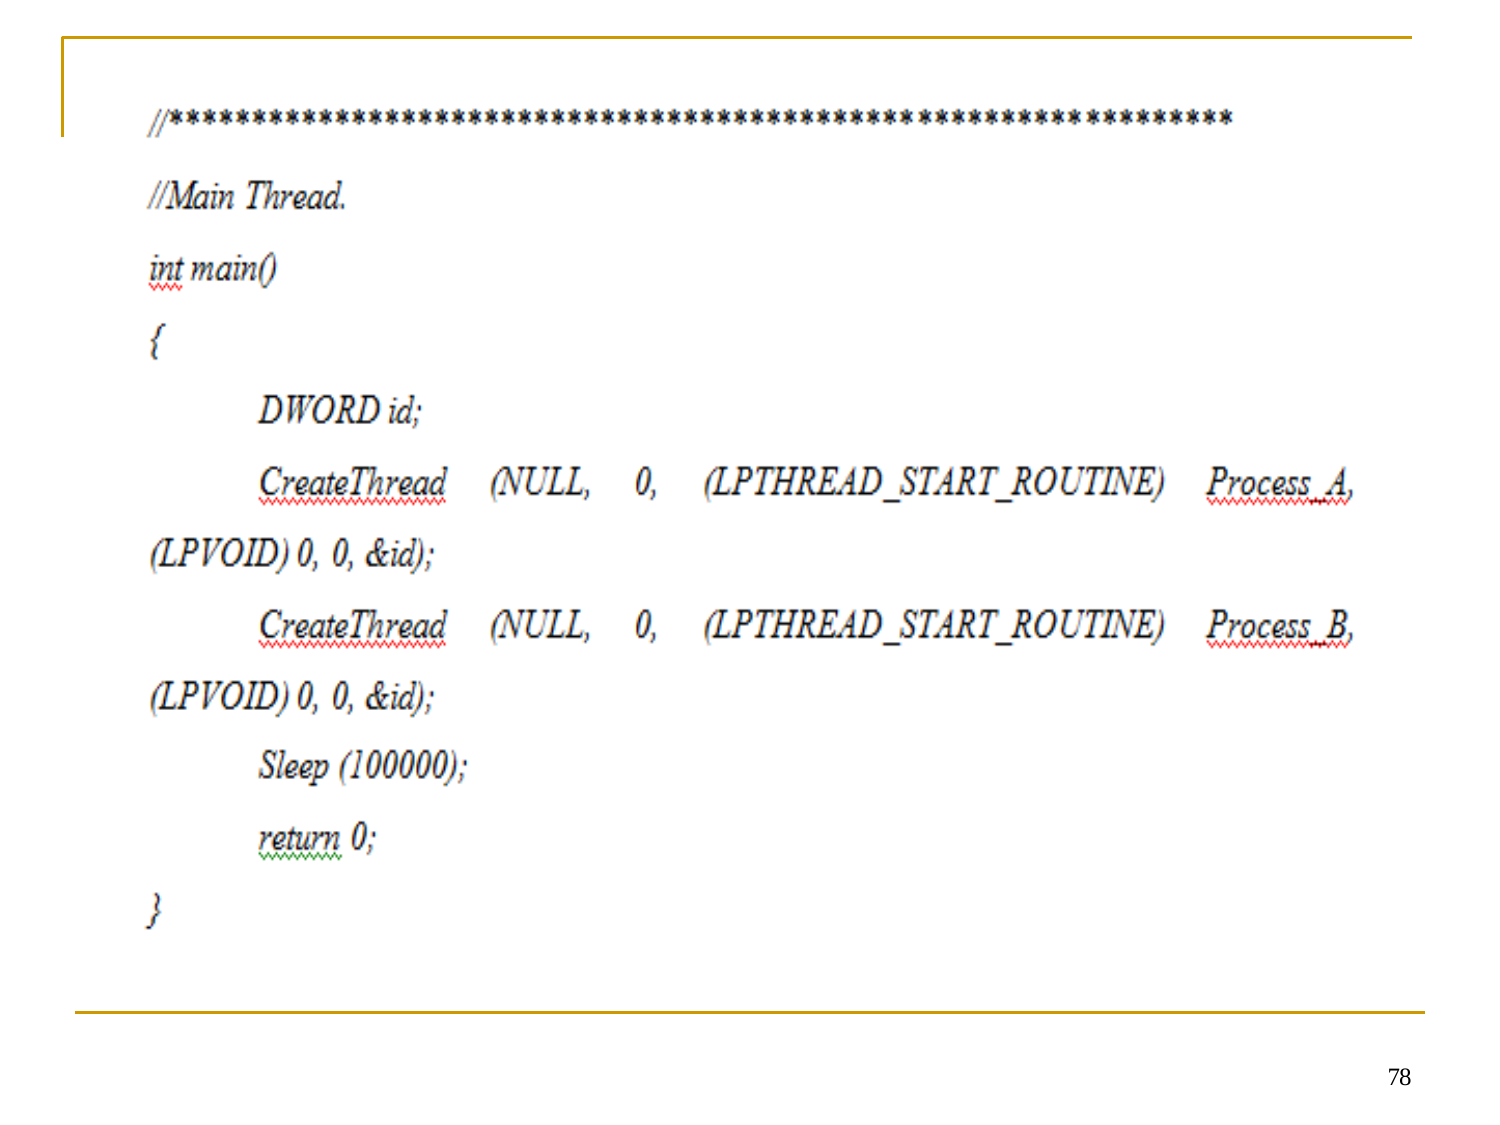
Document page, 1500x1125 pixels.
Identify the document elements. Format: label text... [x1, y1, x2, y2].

text_box [137, 87, 1363, 950]
slide_number 78 [1381, 1061, 1417, 1125]
